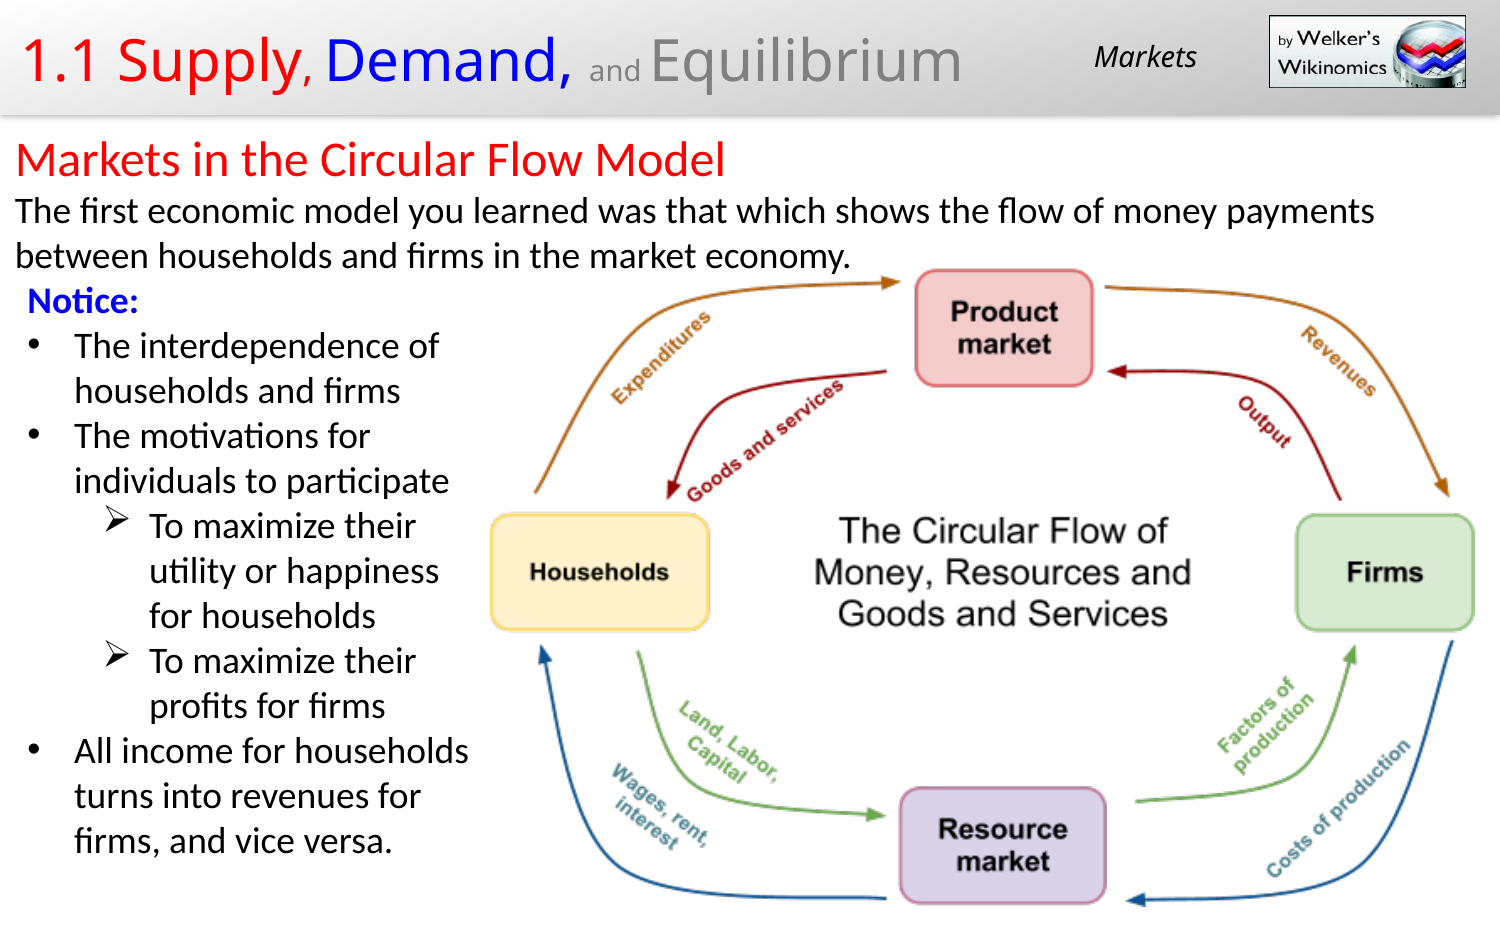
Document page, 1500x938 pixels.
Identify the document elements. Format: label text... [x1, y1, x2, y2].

text_box Markets in the Circular Flow Model The first economic model you learned was that which shows the flow of money payments between households and firms in the market economy. [0, 123, 1432, 284]
picture [489, 255, 1476, 907]
text_box Notice: The interdependence of households and firms The motivations for individuals to participate To maximize their utility or happiness for households To maximize their profits for firms All income for households turns into revenues for firms, and vice versa. [12, 268, 484, 869]
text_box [0, 0, 1500, 115]
